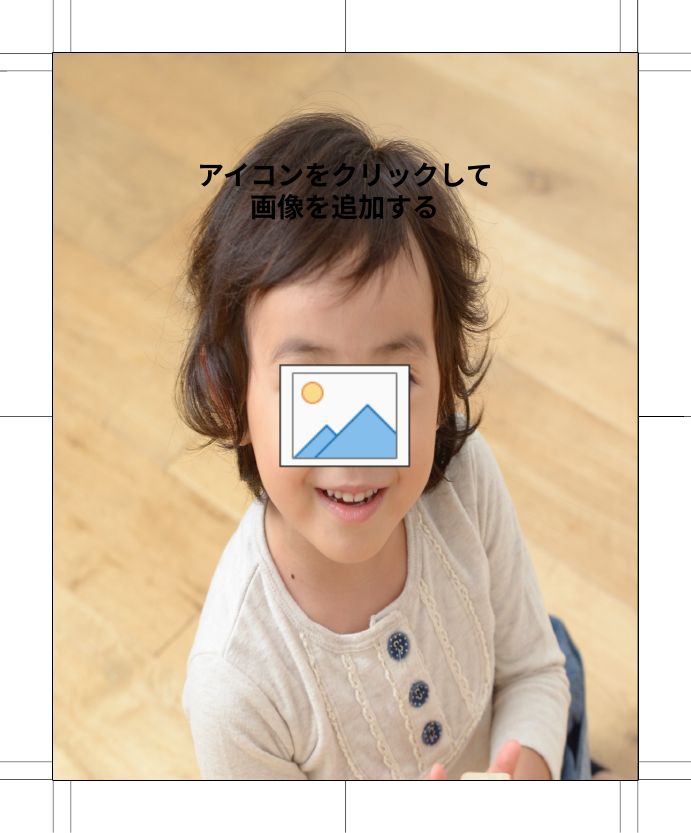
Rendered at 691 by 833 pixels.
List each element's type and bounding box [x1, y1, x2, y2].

picture [52, 52, 638, 780]
